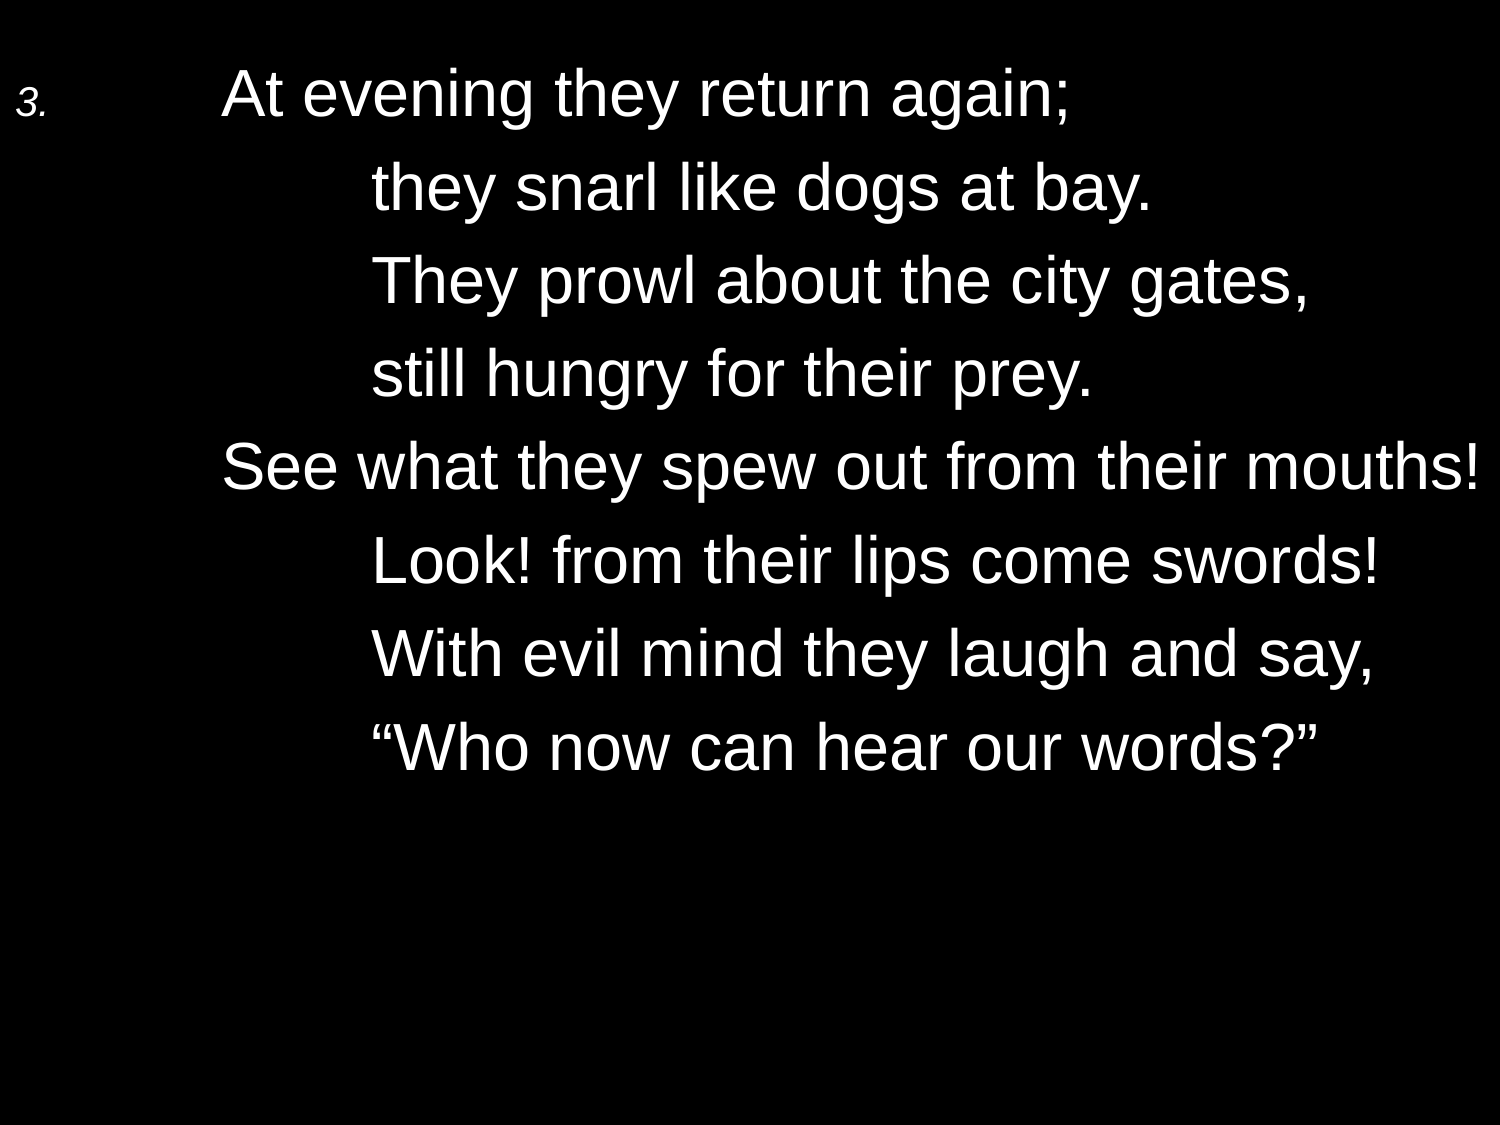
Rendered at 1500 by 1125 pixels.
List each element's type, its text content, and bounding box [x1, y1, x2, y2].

list 3. At evening they return again; they snarl like dogs at bay. They prowl about the city gates, still hungry for their prey. See what they spew out from their mouths! Look! from their lips come swords! With evil mind they laugh and say, “Who now can hear our words?” [0, 42, 1500, 1047]
